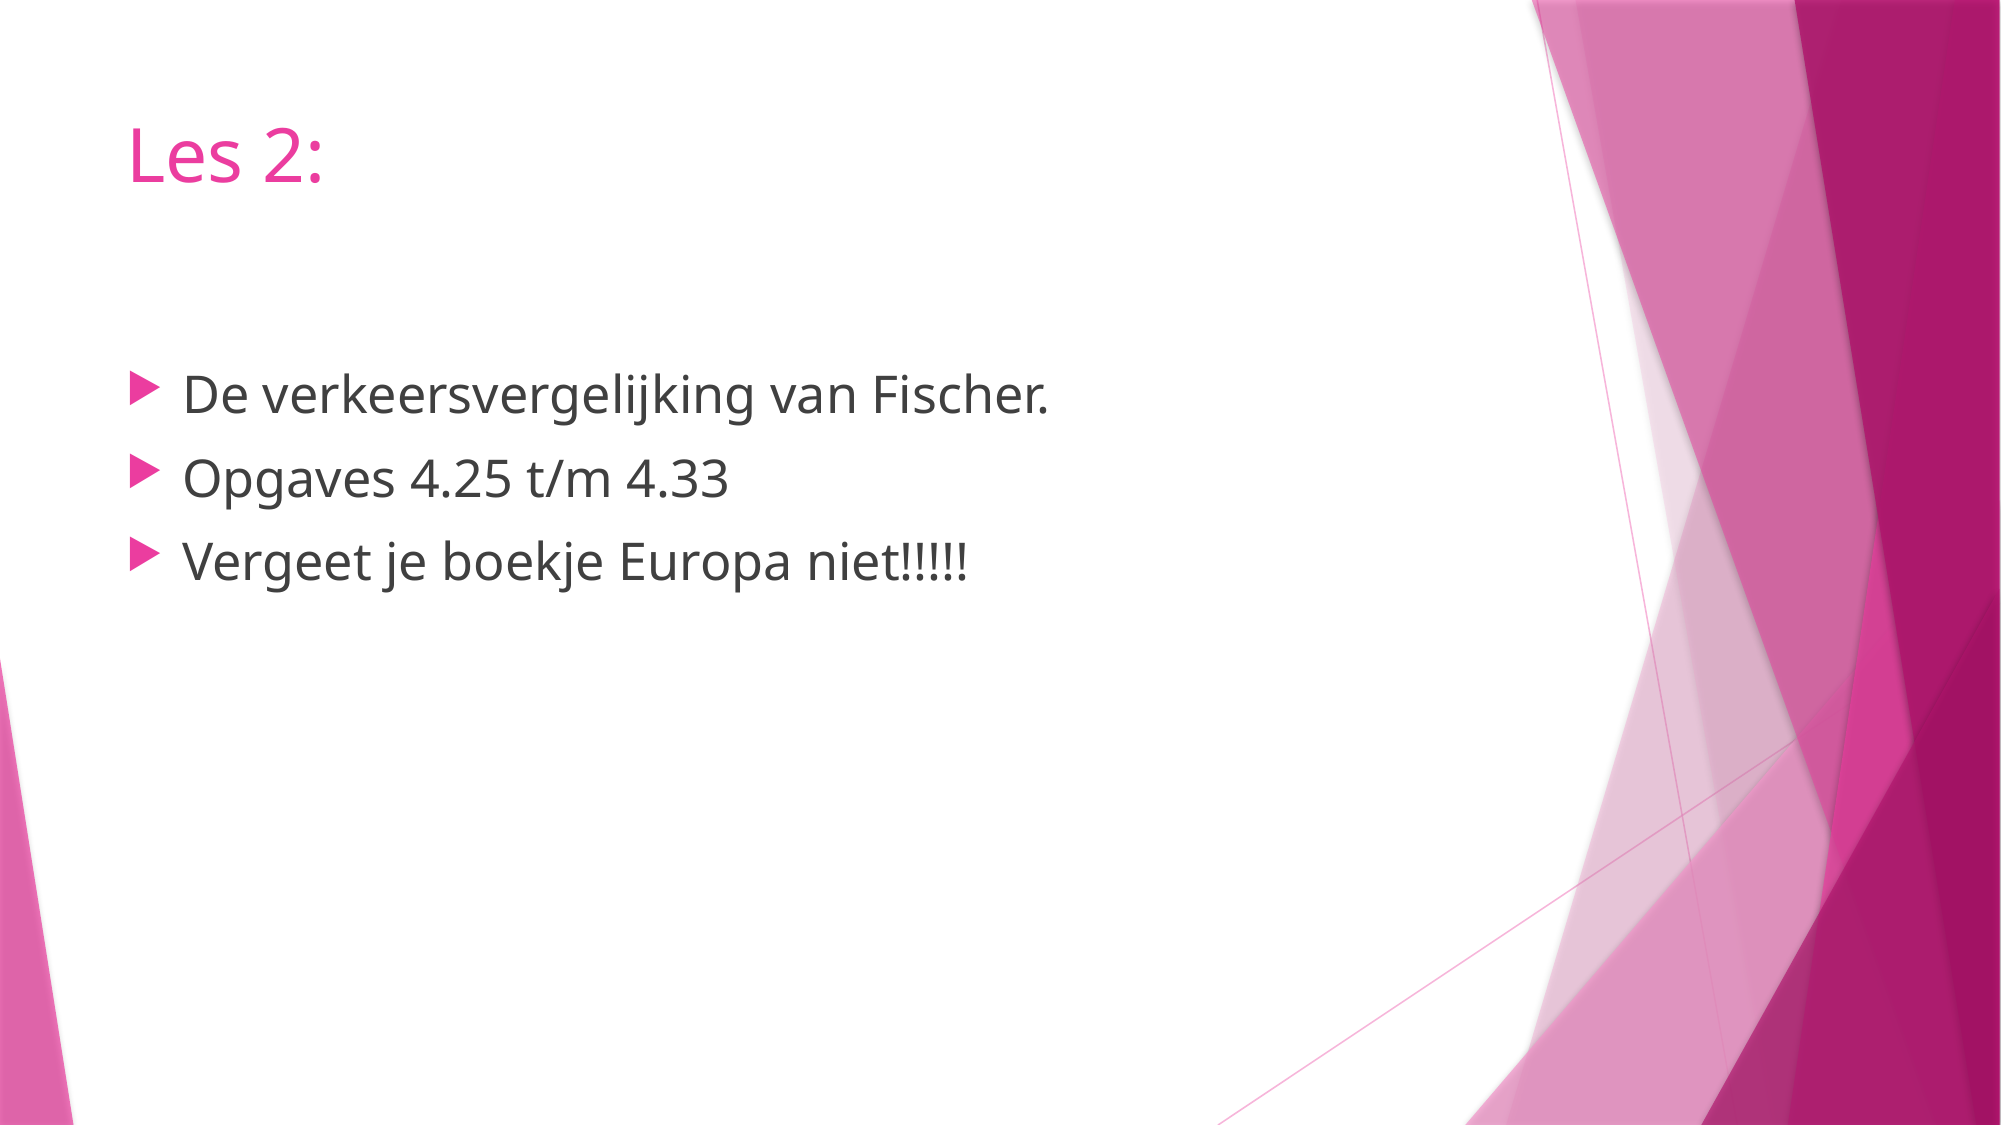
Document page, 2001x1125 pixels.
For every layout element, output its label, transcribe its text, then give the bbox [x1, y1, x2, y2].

list De verkeersvergelijking van Fischer. Opgaves 4.25 t/m 4.33 Vergeet je boekje Europa niet!!!!! [111, 354, 1522, 992]
title Les 2: [111, 99, 1522, 317]
